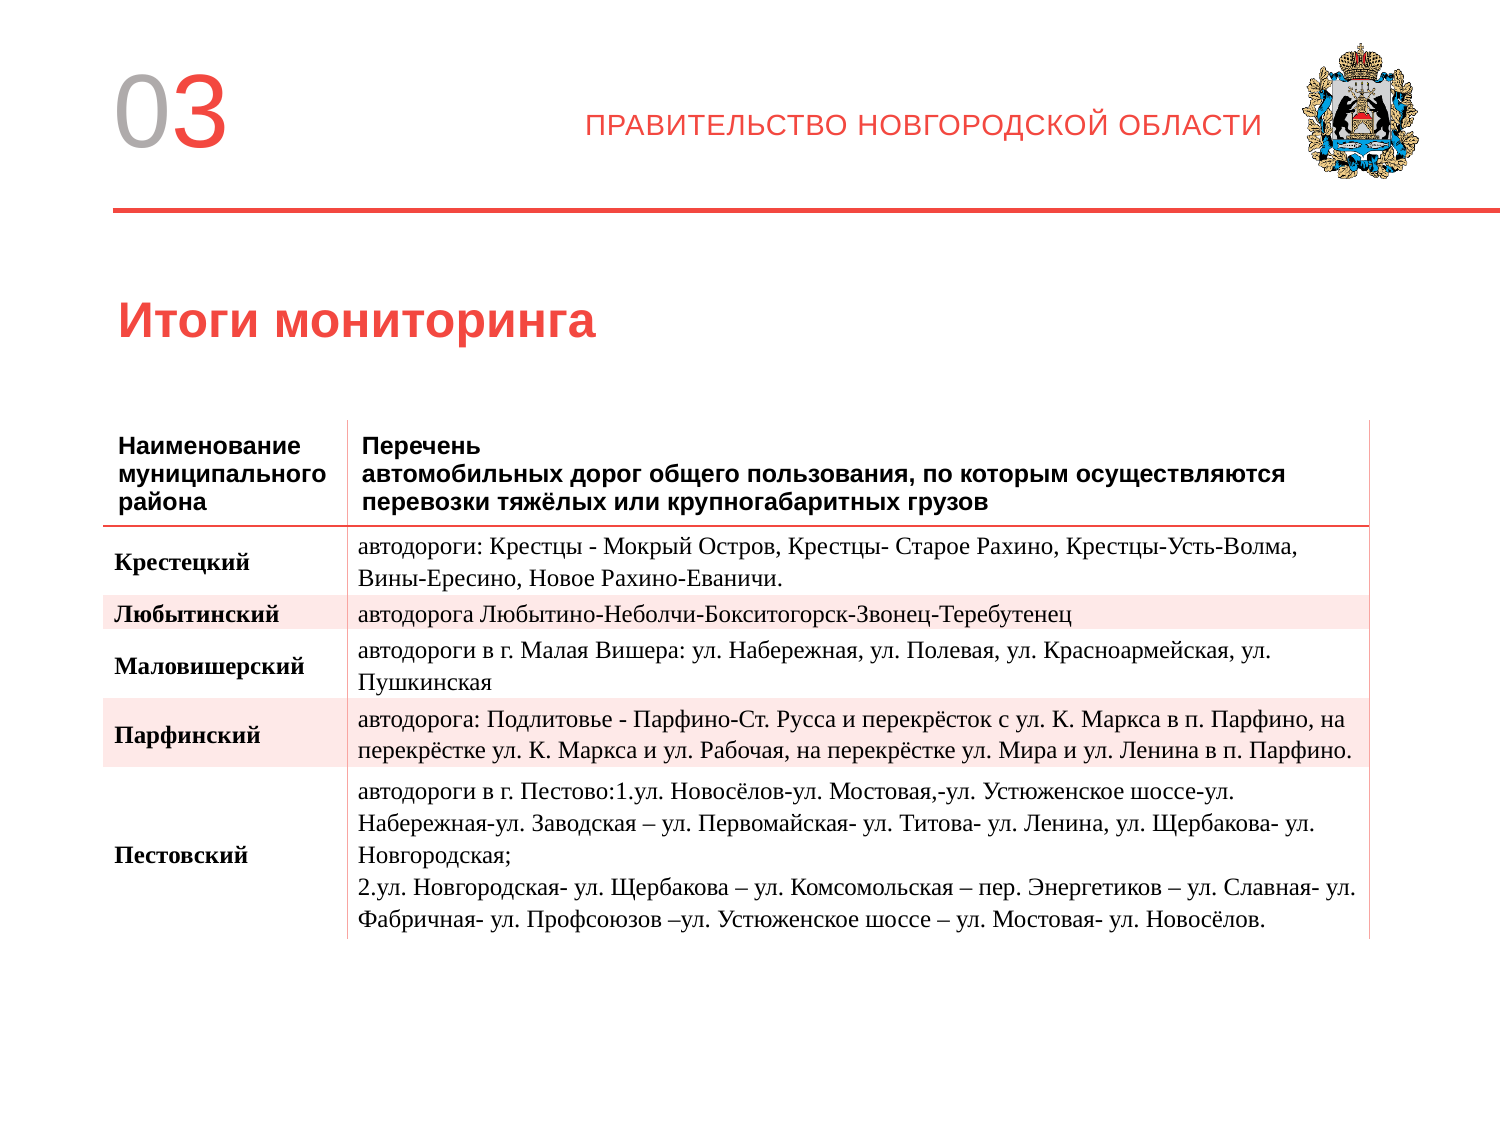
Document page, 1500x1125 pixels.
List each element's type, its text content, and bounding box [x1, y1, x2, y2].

table_header Наименование муниципального района [103, 422, 347, 525]
text_box ПРАВИТЕЛЬСТВО НОВГОРОДСКОЙ ОБЛАСТИ [570, 102, 1302, 147]
table_cell автодороги в г. Пестово:1.ул. Новосёлов-ул. Мостовая,-ул. Устюженское шоссе-ул. Набережная-ул. Заводская – ул. Первомайская- ул. Титова- ул. Ленина, ул. Щербакова- ул. Новгородская; 2.ул. Новгородская- ул. Щербакова – ул. Комсомольская – пер. Энергетиков – ул. Славная- ул. Фабричная- ул. Профсоюзов –ул. Устюженское шоссе – ул. Мостовая- ул. Новосёлов. [348, 767, 1369, 939]
table_cell автодороги в г. Малая Вишера: ул. Набережная, ул. Полевая, ул. Красноармейская, ул. Пушкинская [348, 629, 1369, 698]
table_cell автодорога: Подлитовье - Парфино-Ст. Русса и перекрёсток с ул. К. Маркса в п. Парфино, на перекрёстке ул. К. Маркса и ул. Рабочая, на перекрёстке ул. Мира и ул. Ленина в п. Парфино. [348, 698, 1369, 767]
table_cell Любытинский [103, 595, 347, 629]
table_cell автодорога Любытино-Неболчи-Бокситогорск-Звонец-Теребутенец [348, 595, 1369, 629]
picture [1302, 43, 1419, 179]
table_cell автодороги: Крестцы - Мокрый Остров, Крестцы- Старое Рахино, Крестцы-Усть-Волма, Вины-Ересино, Новое Рахино-Еваничи. [348, 527, 1369, 595]
table_cell Парфинский [103, 698, 347, 767]
table_cell Крестецкий [103, 527, 347, 595]
table_cell Маловишерский [103, 629, 347, 698]
text_box 03 [98, 36, 312, 177]
text_box Итоги мониторинга [103, 287, 1370, 375]
table_header Перечень автомобильных дорог общего пользования, по которым осуществляются перевозки тяжёлых или крупногабаритных грузов [348, 422, 1369, 525]
table_cell Пестовский [103, 767, 347, 939]
